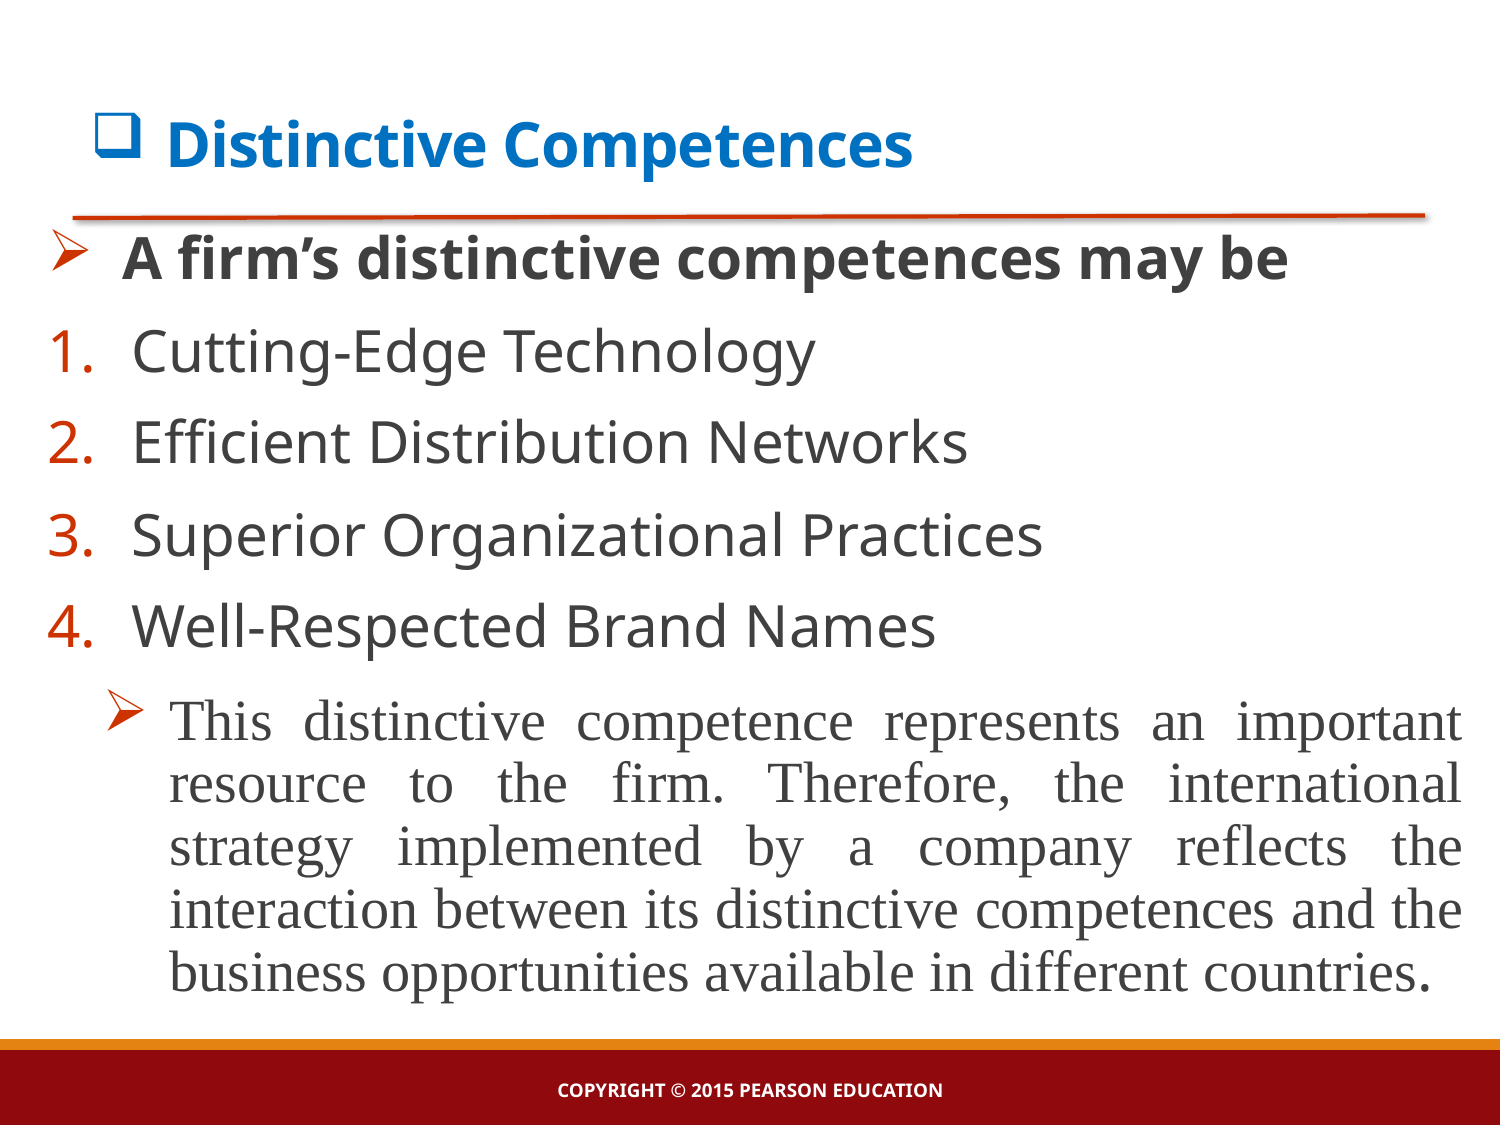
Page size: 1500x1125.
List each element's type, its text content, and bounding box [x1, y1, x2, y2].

footer Copyright © 2015 Pearson Education [453, 1059, 1047, 1120]
list A firm’s distinctive competences may be Cutting-Edge Technology Efficient Distribution Networks Superior Organizational Practices Well-Respected Brand Names This distinctive competence represents an important resource to the firm. Therefore, the international strategy implemented by a company reflects the interaction between its distinctive competences and the business opportunities available in different countries. [47, 222, 1464, 1048]
title Distinctive Competences [75, 38, 1425, 189]
